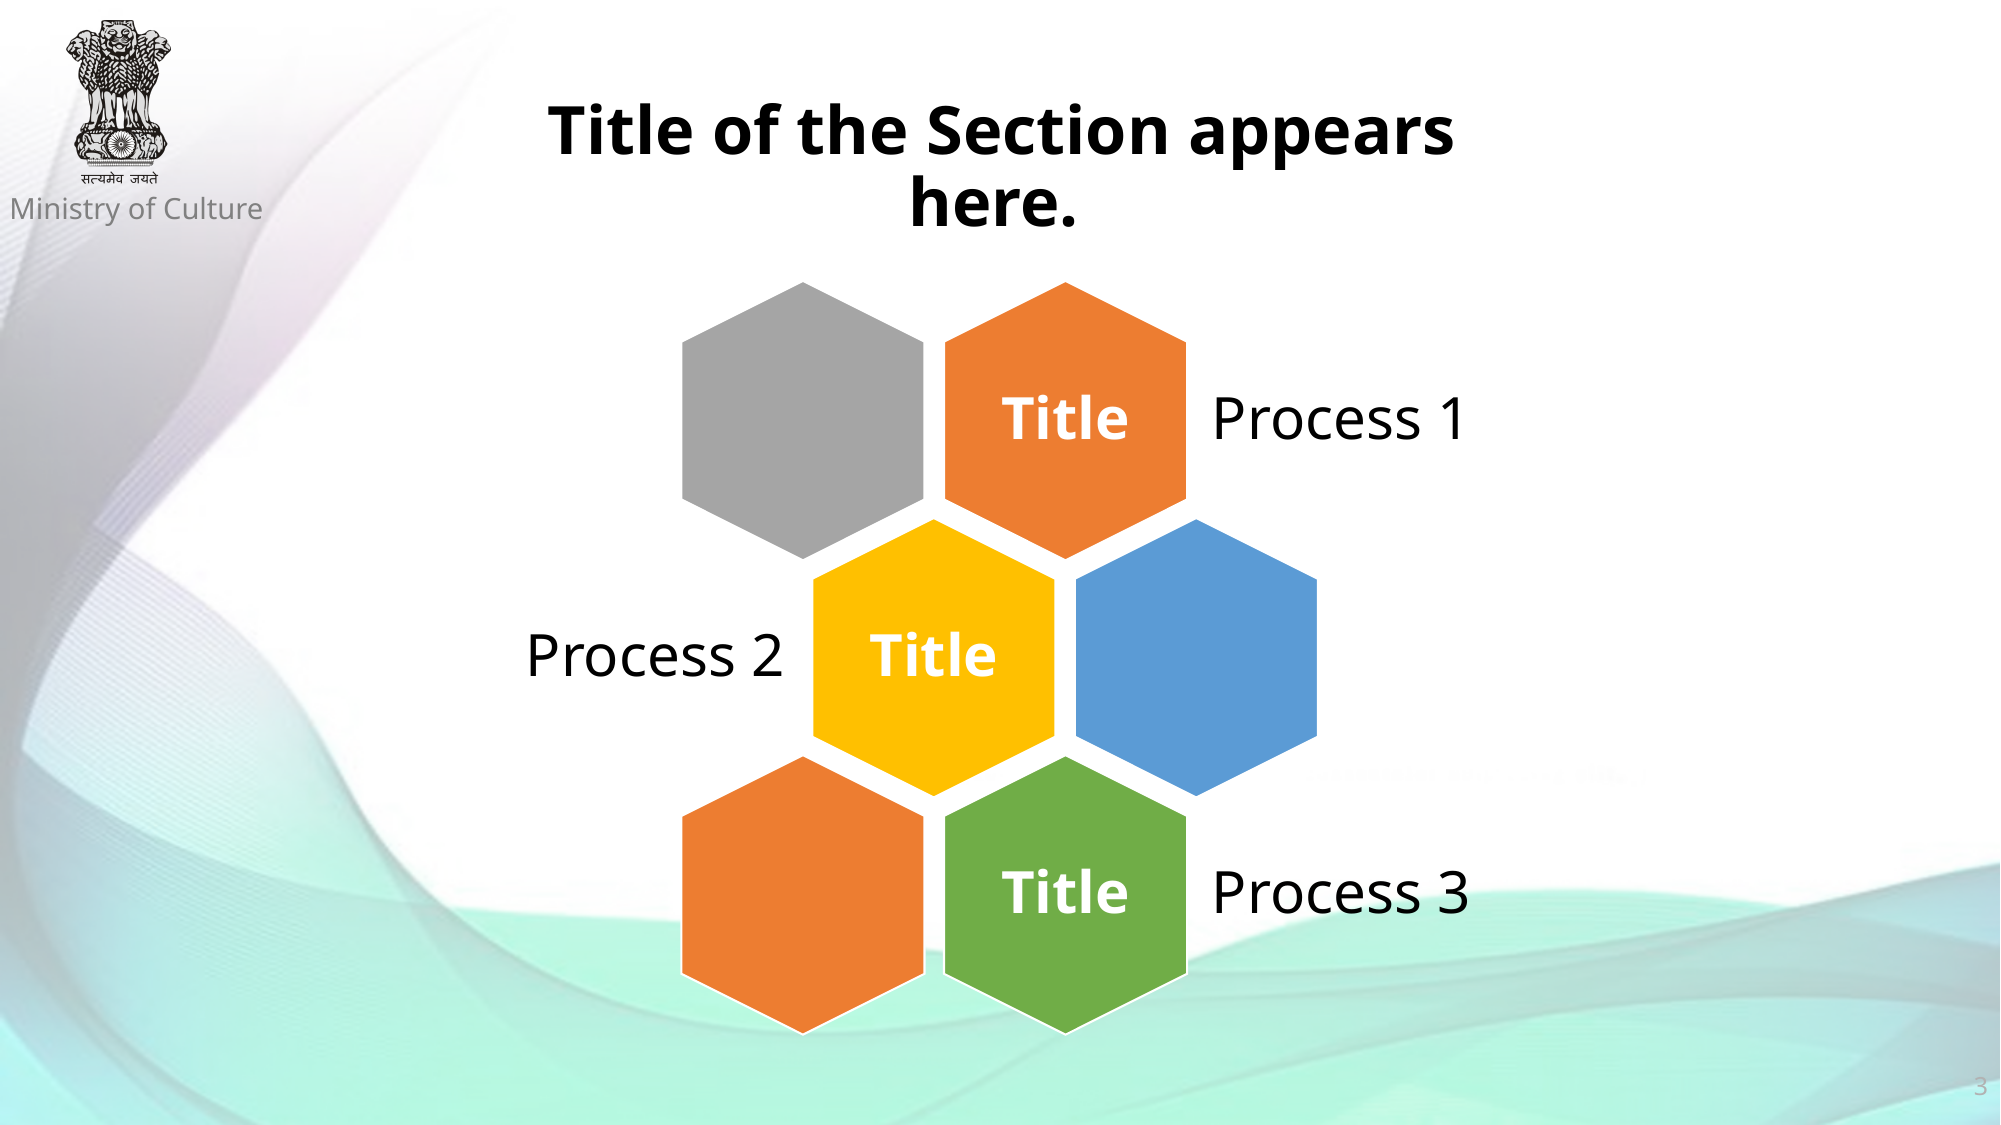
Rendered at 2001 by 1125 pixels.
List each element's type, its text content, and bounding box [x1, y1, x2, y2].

slide_number 3 [1553, 1057, 2000, 1118]
picture [66, 20, 171, 184]
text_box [415, 280, 1591, 1035]
text_box Title of the Section appears here. [491, 89, 1513, 249]
